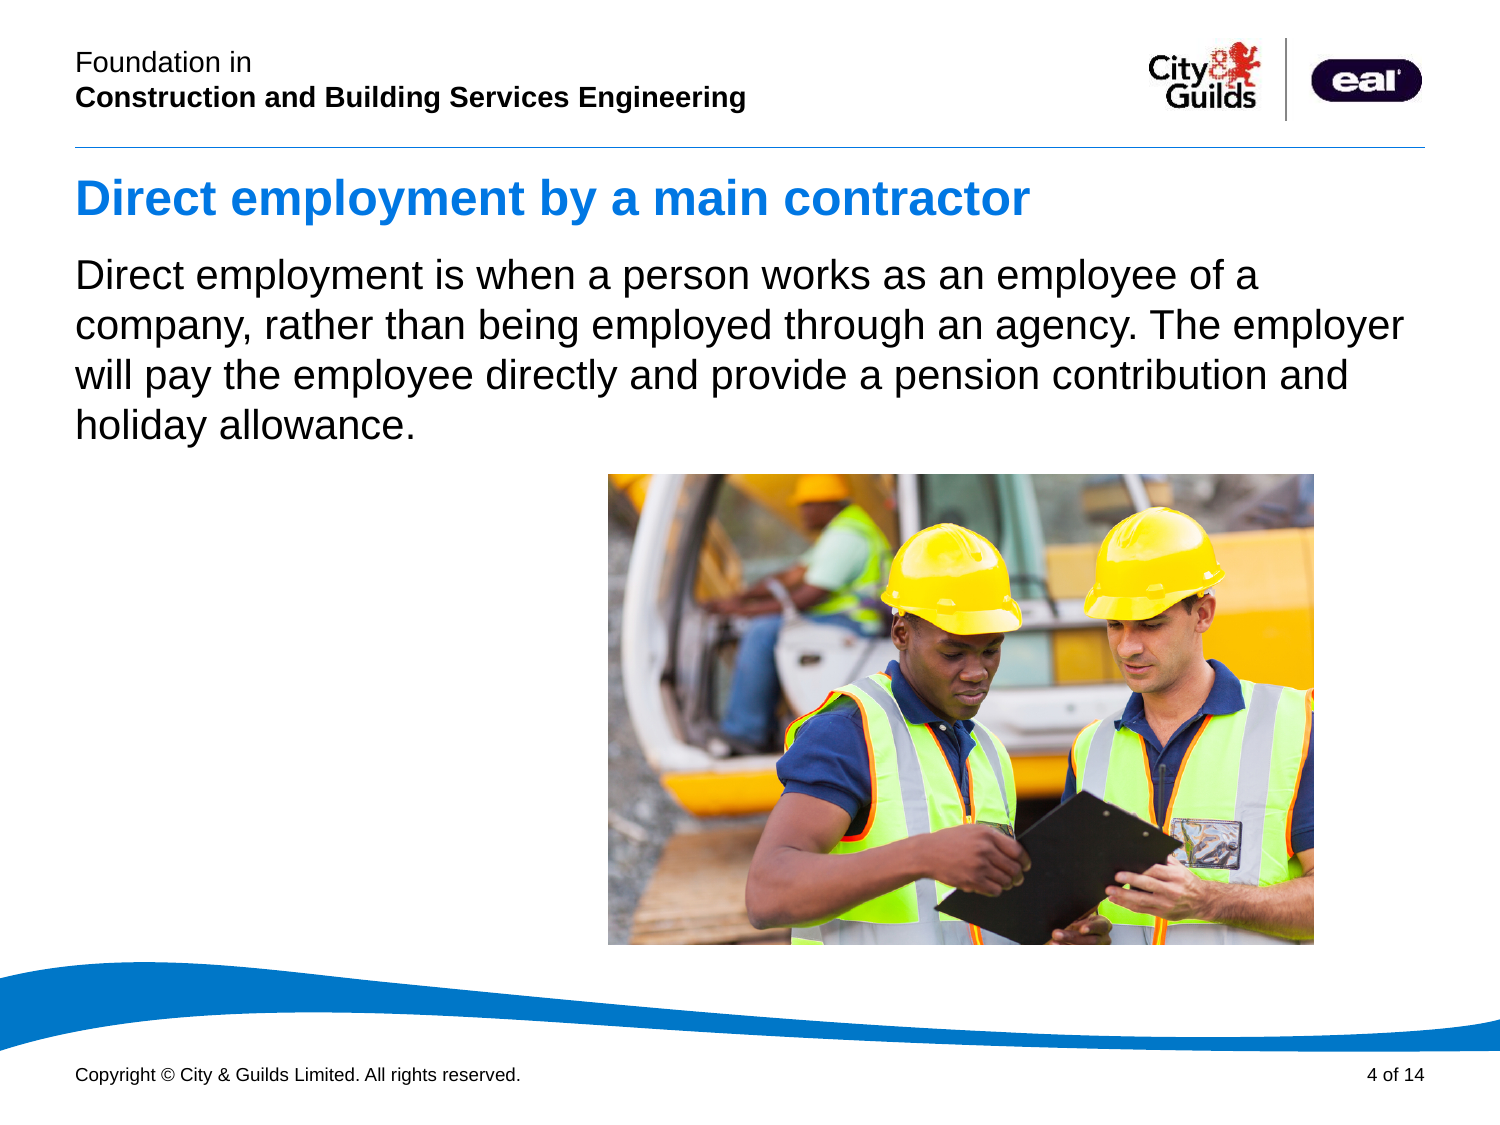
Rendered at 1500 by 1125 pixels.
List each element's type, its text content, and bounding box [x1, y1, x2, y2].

picture [1149, 38, 1422, 121]
title Direct employment by a main contractor [74, 165, 1426, 229]
list Direct employment is when a person works as an employee of a company, rather than being employed through an agency. The employer will pay the employee directly and provide a pension contribution and holiday allowance. [74, 247, 1426, 946]
picture [607, 474, 1314, 946]
